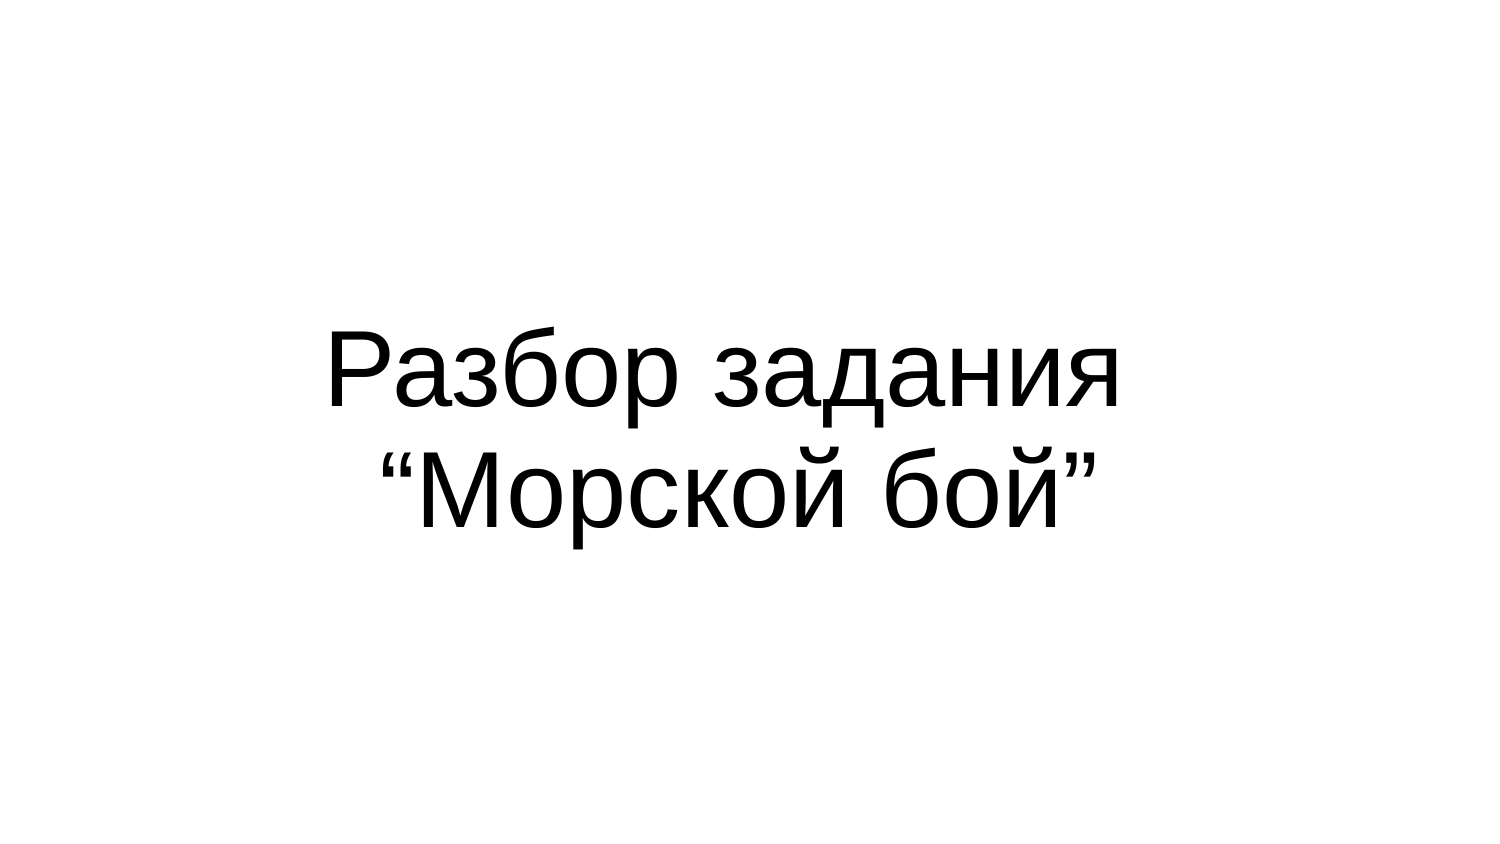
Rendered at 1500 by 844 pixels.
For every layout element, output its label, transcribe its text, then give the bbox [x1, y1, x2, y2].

title Разбор задания “Морской бой” [40, 228, 1439, 566]
